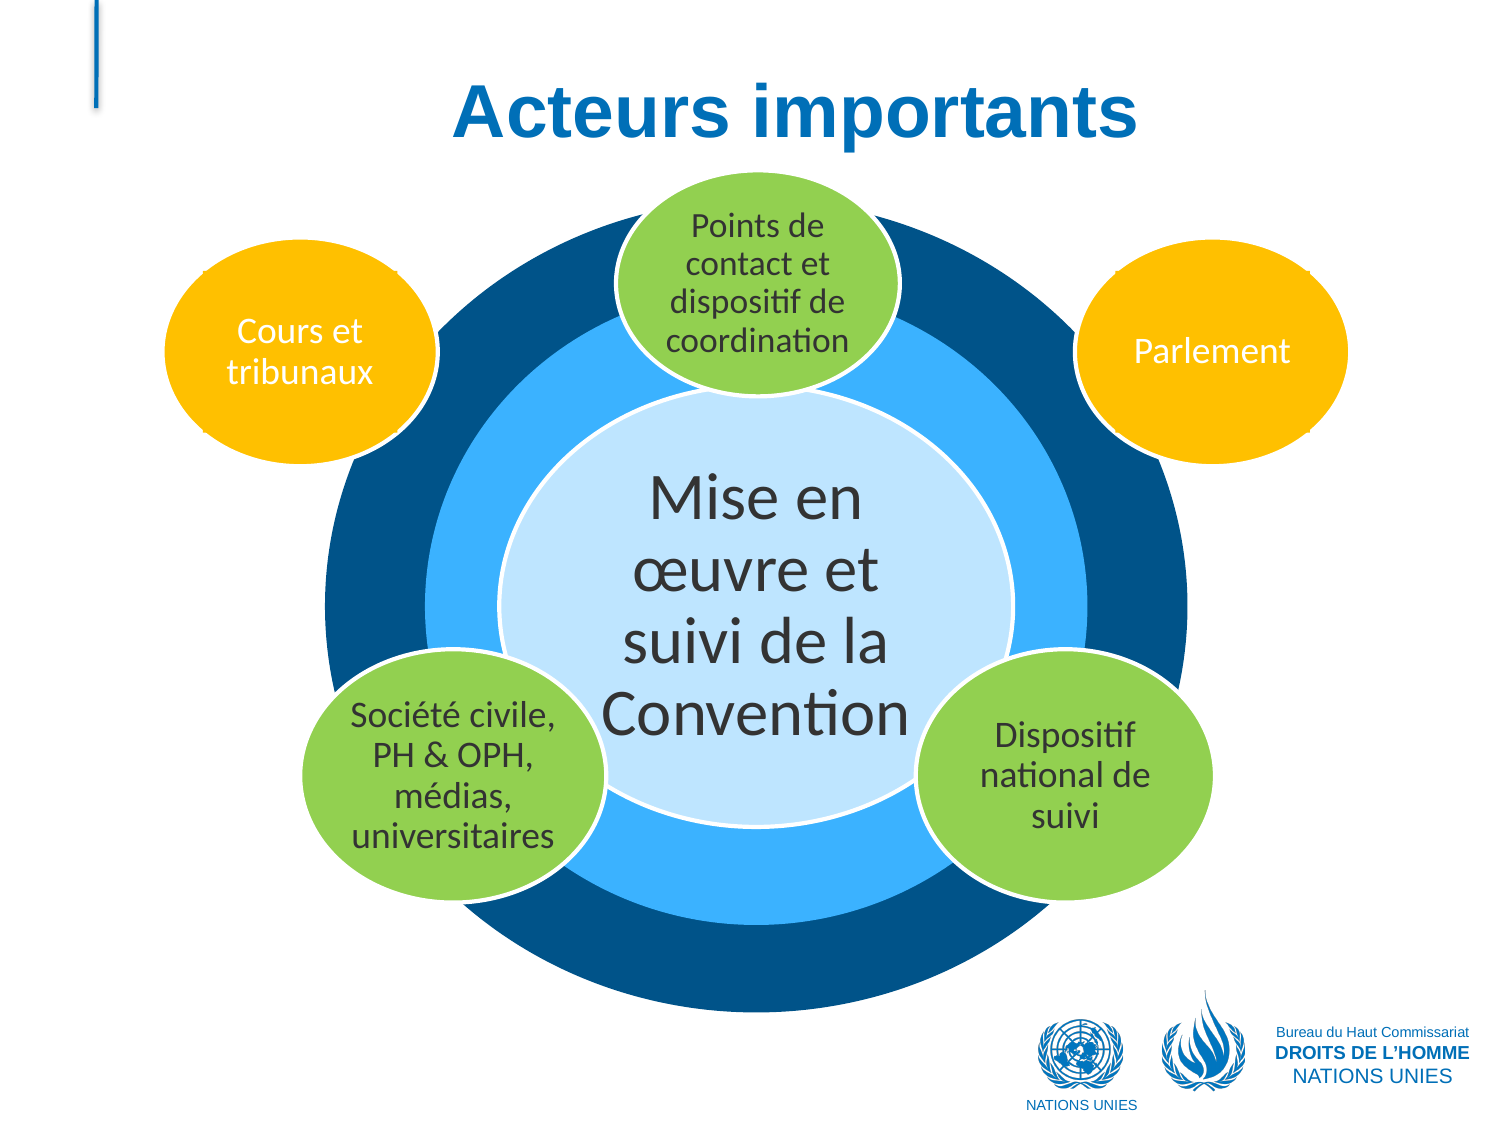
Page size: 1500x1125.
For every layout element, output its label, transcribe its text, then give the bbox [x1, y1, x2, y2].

text_box [539, 960, 973, 1015]
text_box Bureau du Haut Commissariat DROITS DE L’HOMME NATIONS UNIES [1245, 1015, 1500, 1096]
picture [1037, 990, 1457, 1107]
text_box Acteurs importants [74, 55, 1442, 160]
text_box NATIONS UNIES [980, 1088, 1184, 1121]
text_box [162, 237, 438, 467]
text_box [1074, 237, 1351, 467]
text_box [149, 124, 1363, 951]
